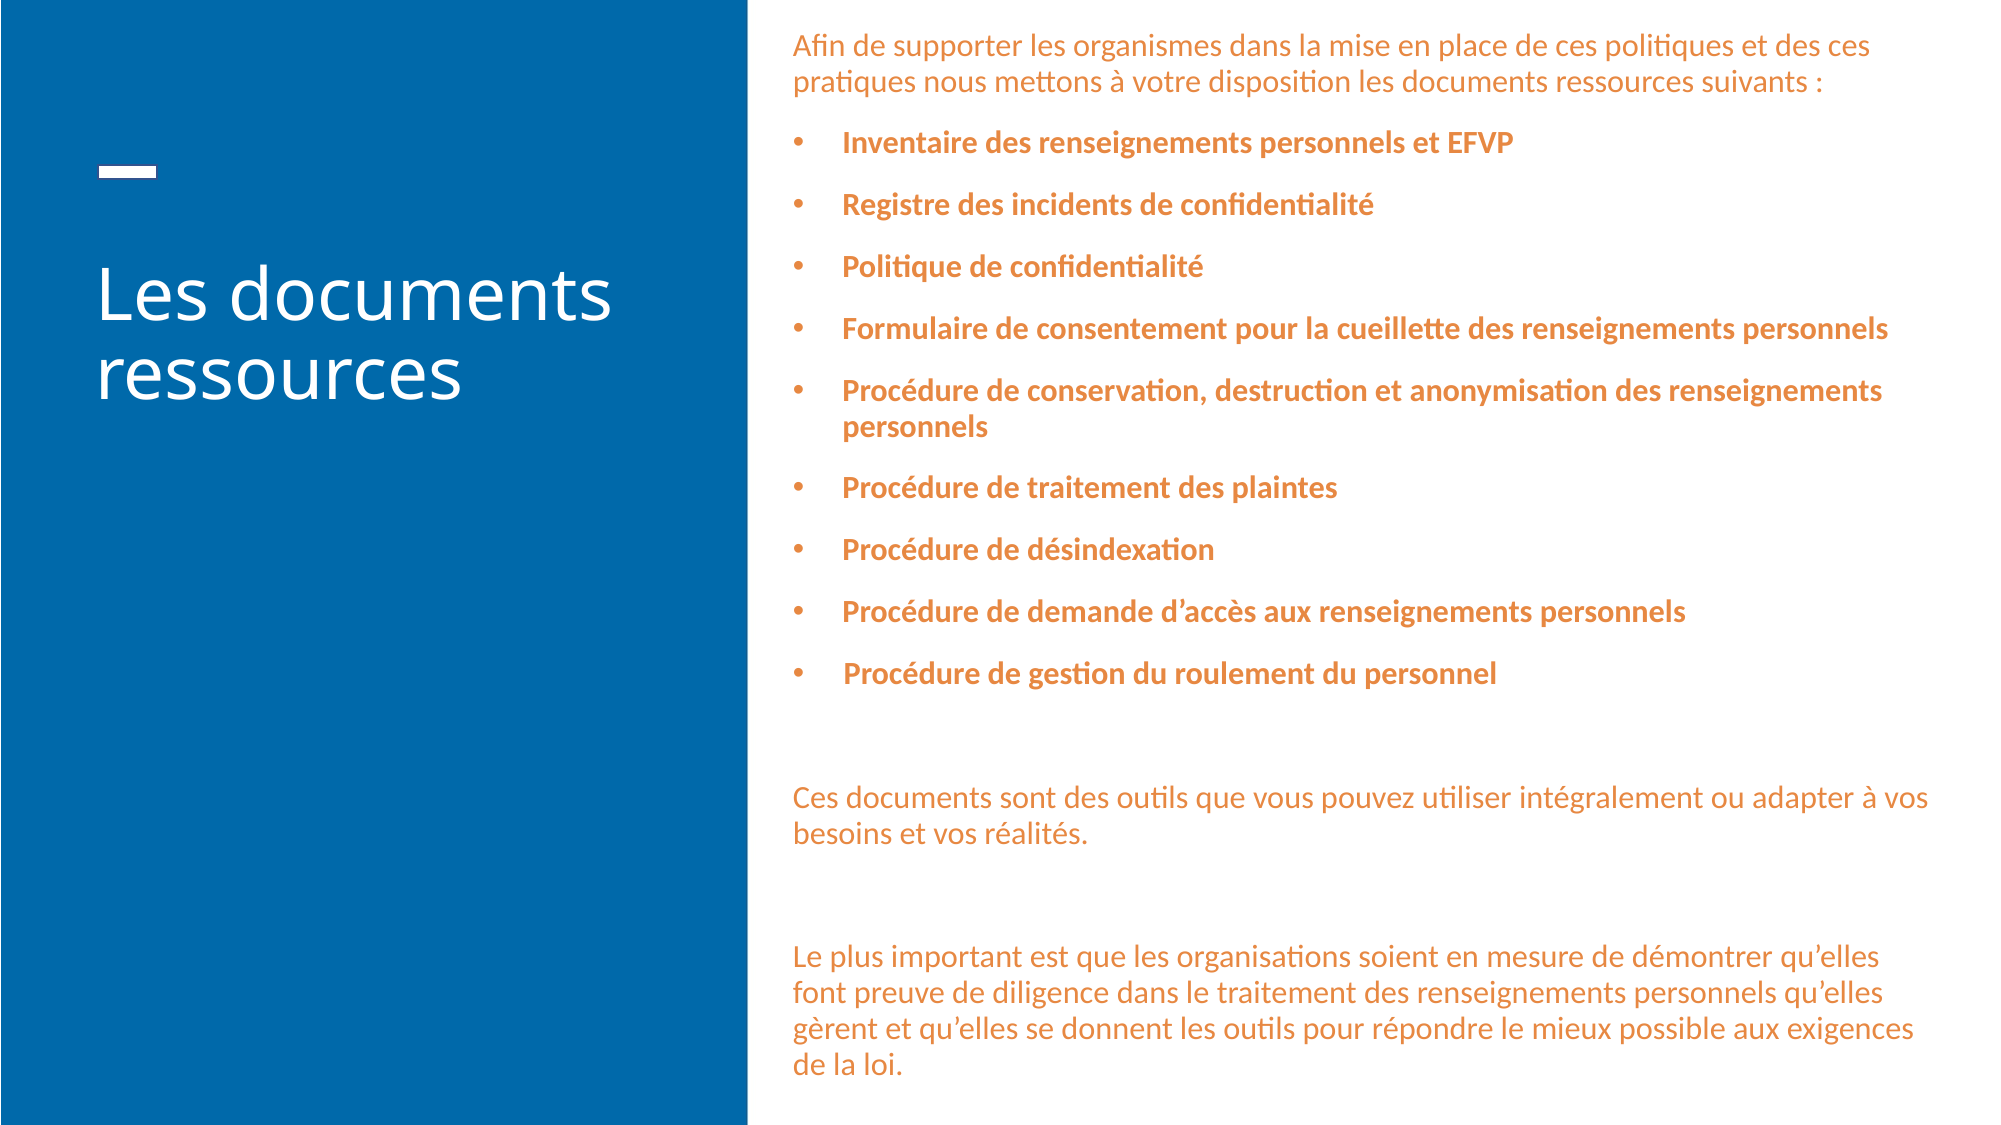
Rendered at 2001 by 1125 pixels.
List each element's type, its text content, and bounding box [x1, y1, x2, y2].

list Afin de supporter les organismes dans la mise en place de ces politiques et des ces pratiques nous mettons à votre disposition les documents ressources suivants : Inventaire des renseignements personnels et EFVP Registre des incidents de confidentialité Politique de confidentialité Formulaire de consentement pour la cueillette des renseignements personnels Procédure de conservation, destruction et anonymisation des renseignements personnels Procédure de traitement des plaintes Procédure de désindexation Procédure de demande d’accès aux renseignements personnels Procédure de gestion du roulement du personnel Ces documents sont des outils que vous pouvez utiliser intégralement ou adapter à vos besoins et vos réalités. Le plus important est que les organisations soient en mesure de démontrer qu’elles font preuve de diligence dans le traitement des renseignements personnels qu’elles gèrent et qu’elles se donnent les outils pour répondre le mieux possible aux exigences de la loi. [777, 19, 1955, 1092]
title Les documents ressources [79, 227, 685, 446]
picture [1, 0, 1999, 1125]
